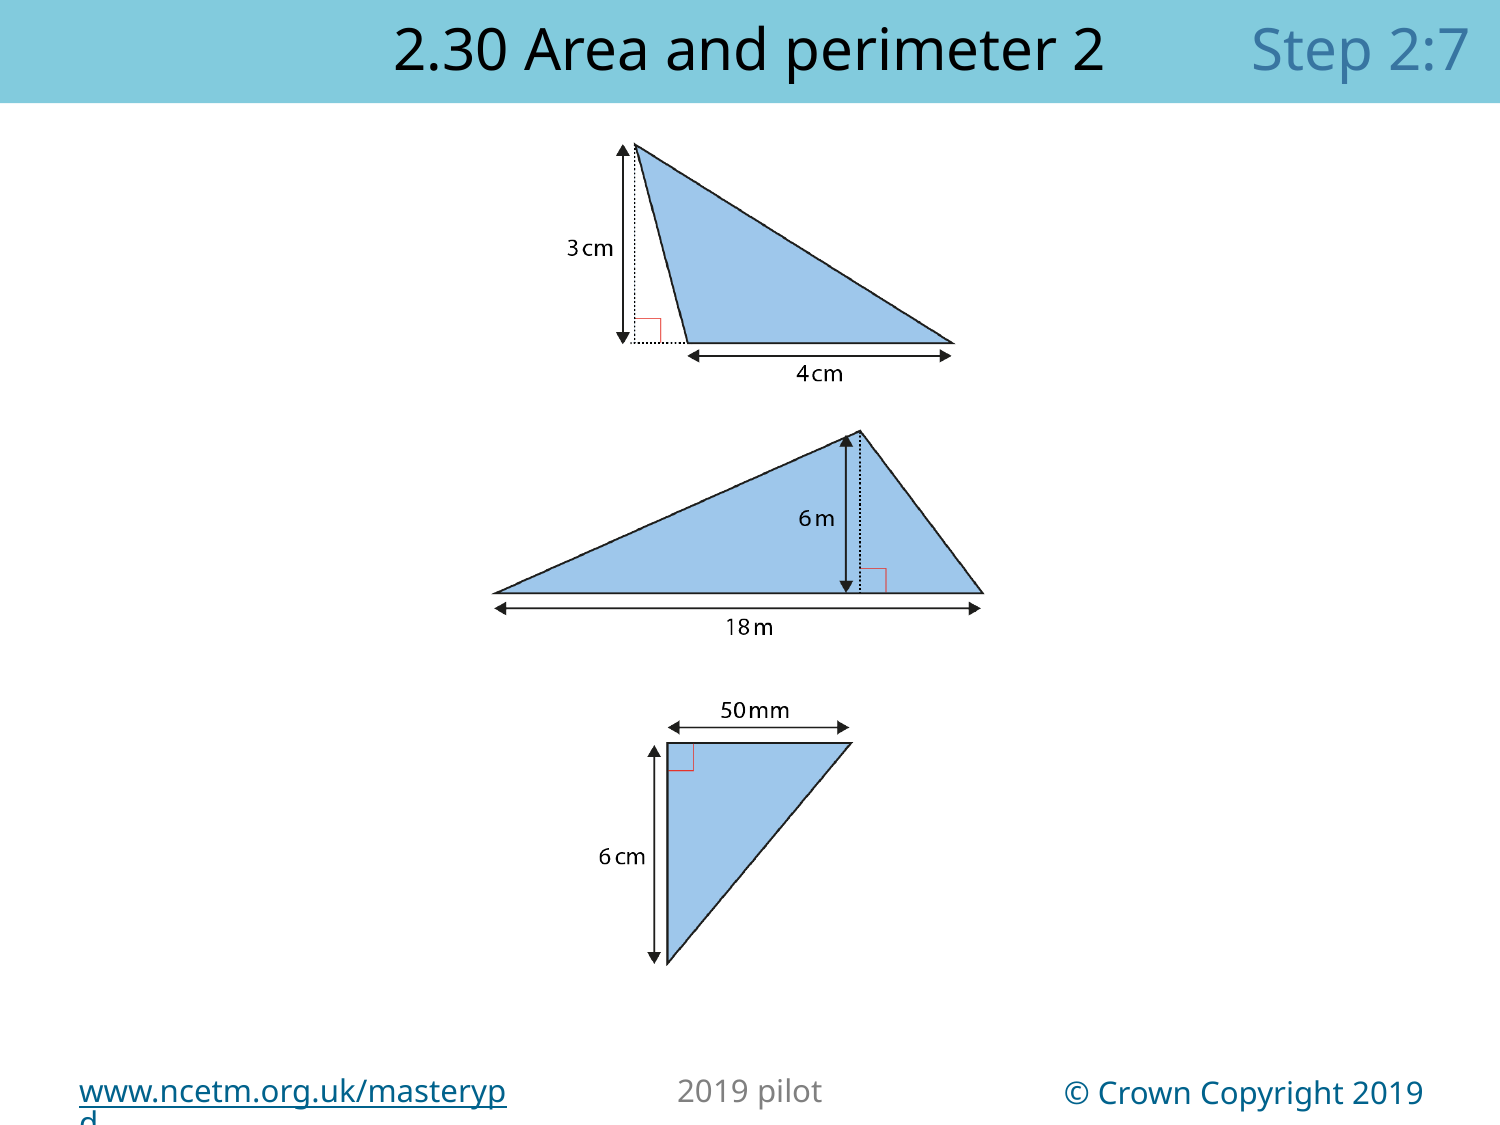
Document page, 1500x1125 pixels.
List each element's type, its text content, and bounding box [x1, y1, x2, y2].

picture [470, 142, 1030, 983]
list Step 2:7 [0, 0, 1500, 104]
